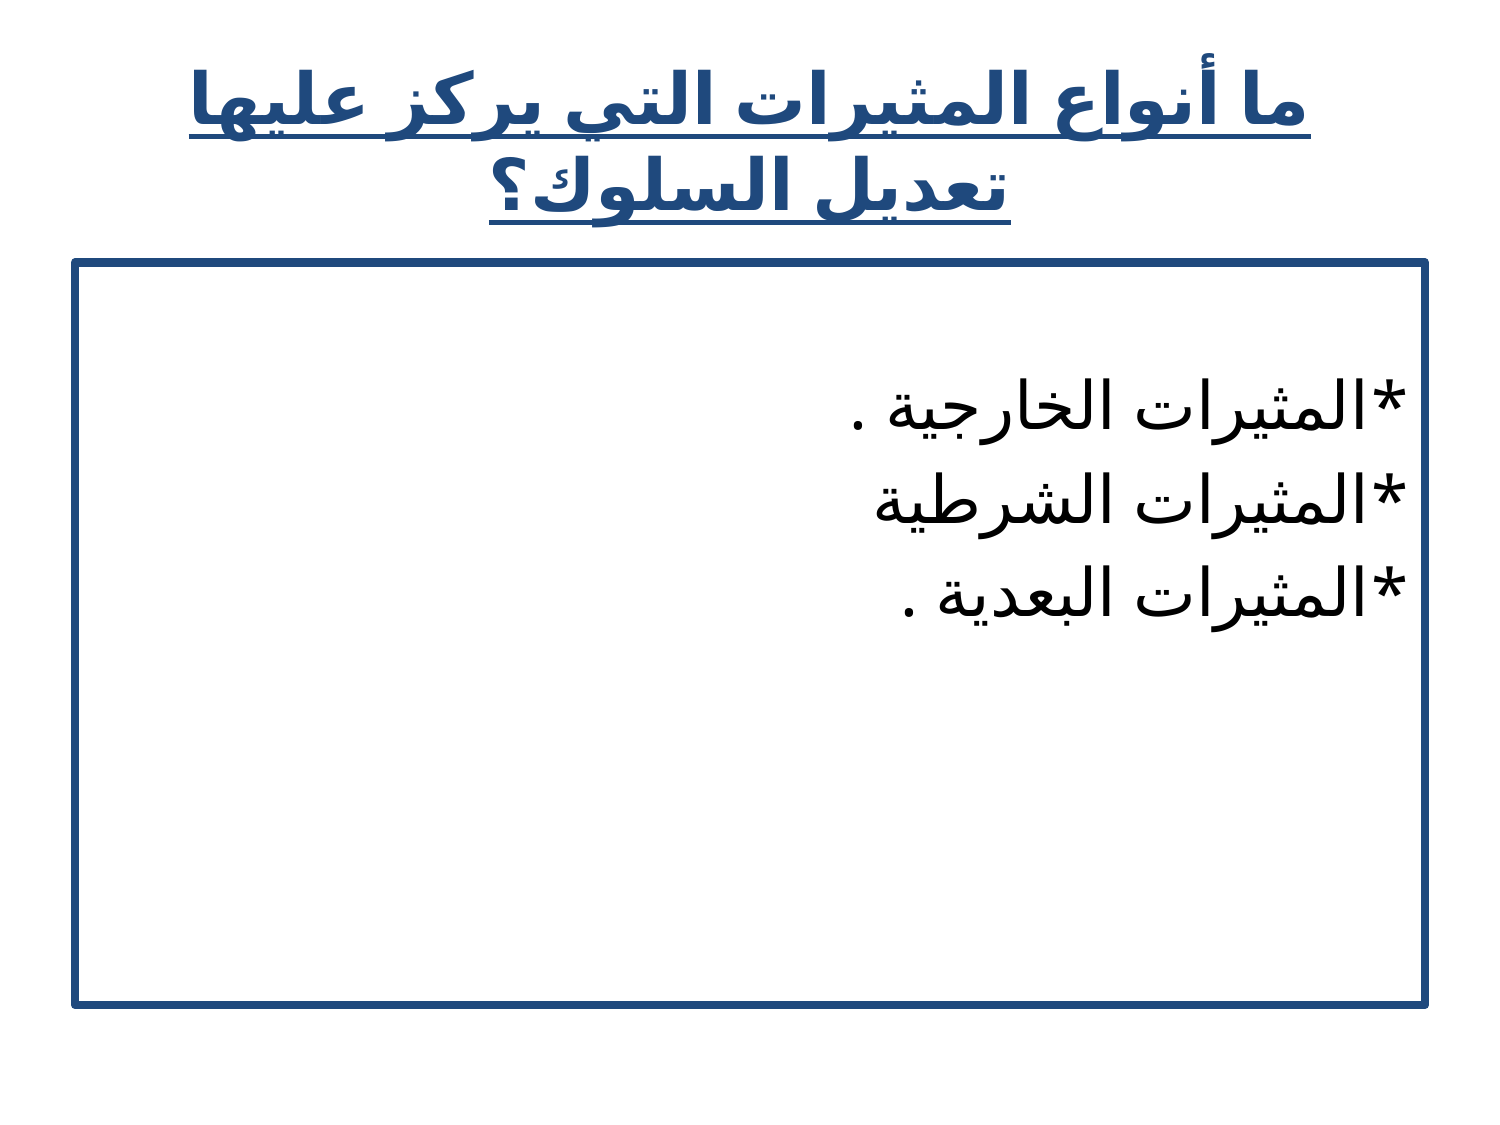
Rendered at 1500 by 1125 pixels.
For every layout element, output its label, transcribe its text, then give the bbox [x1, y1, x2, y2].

list *المثيرات الخارجية . *المثيرات الشرطية *المثيرات البعدية . [75, 262, 1425, 1005]
title ما أنواع المثيرات التي يركز عليها تعديل السلوك؟ [75, 45, 1425, 233]
